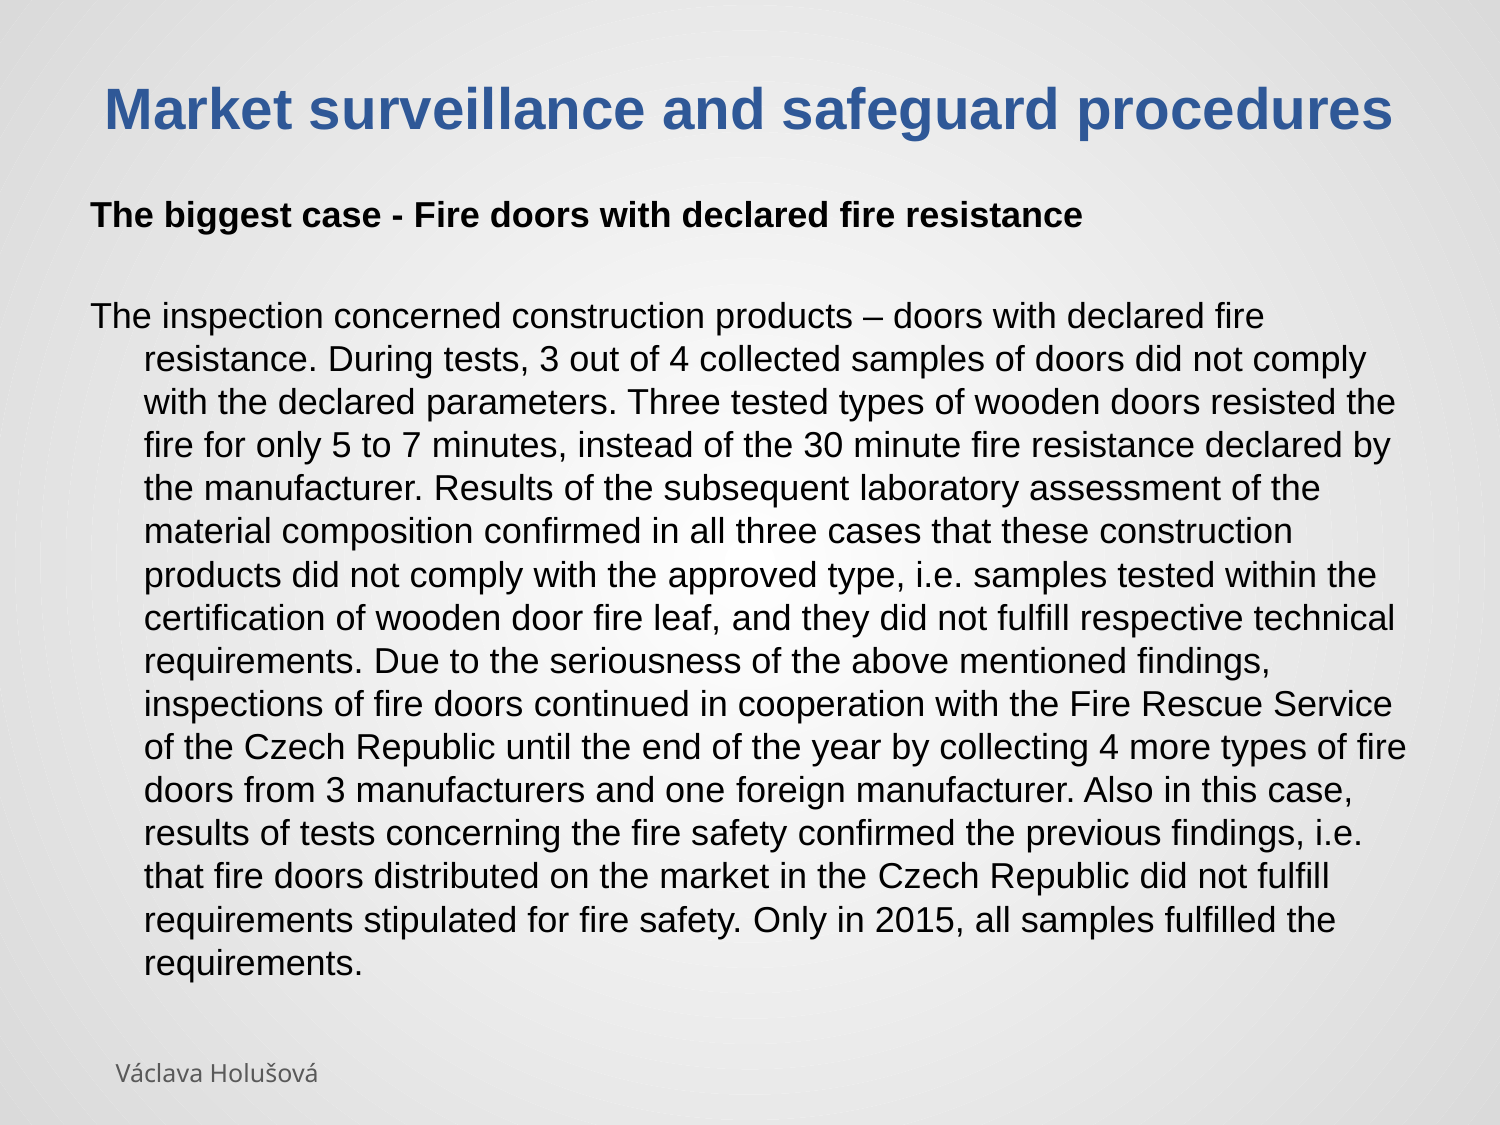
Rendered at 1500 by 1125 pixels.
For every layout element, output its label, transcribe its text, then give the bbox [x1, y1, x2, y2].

list The biggest case - Fire doors with declared fire resistance The inspection concerned construction products – doors with declared fire resistance. During tests, 3 out of 4 collected samples of doors did not comply with the declared parameters. Three tested types of wooden doors resisted the fire for only 5 to 7 minutes, instead of the 30 minute fire resistance declared by the manufacturer. Results of the subsequent laboratory assessment of the material composition confirmed in all three cases that these construction products did not comply with the approved type, i.e. samples tested within the certification of wooden door fire leaf, and they did not fulfill respective technical requirements. Due to the seriousness of the above mentioned findings, inspections of fire doors continued in cooperation with the Fire Rescue Service of the Czech Republic until the end of the year by collecting 4 more types of fire doors from 3 manufacturers and one foreign manufacturer. Also in this case, results of tests concerning the fire safety confirmed the previous findings, i.e. that fire doors distributed on the market in the Czech Republic did not fulfill requirements stipulated for fire safety. Only in 2015, all samples fulfilled the requirements. [75, 184, 1425, 1005]
title Market surveillance and safeguard procedures [75, 0, 1425, 149]
footer Václava Holušová [108, 1042, 576, 1103]
